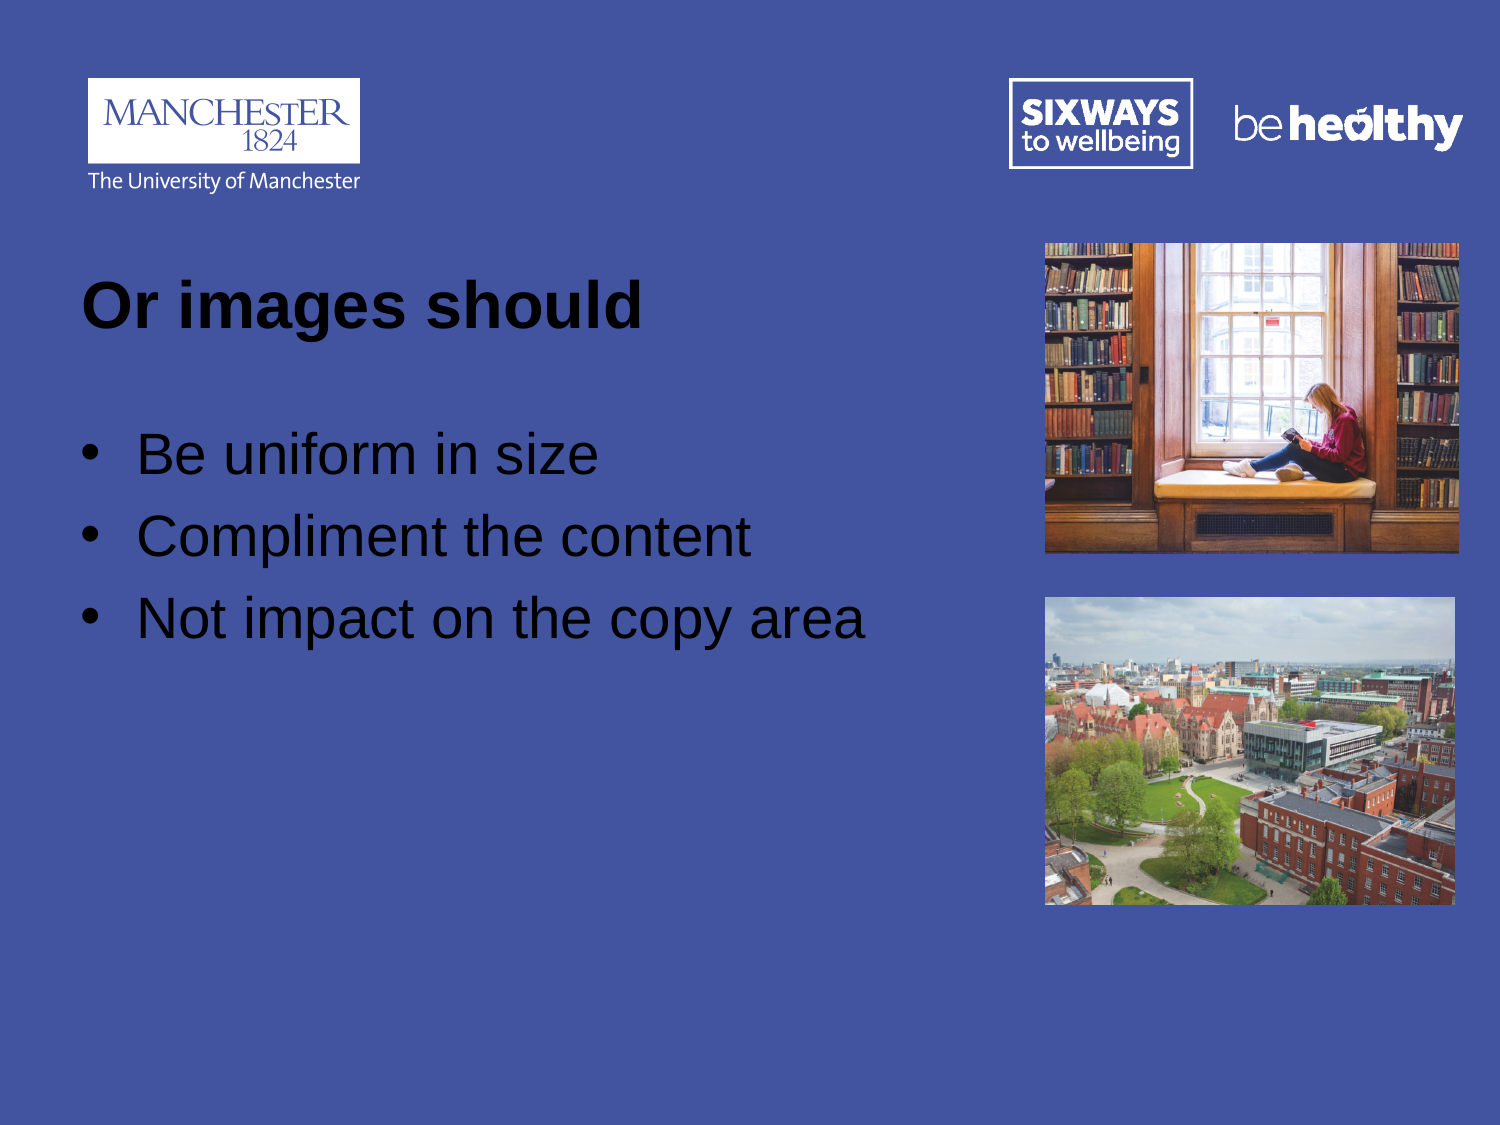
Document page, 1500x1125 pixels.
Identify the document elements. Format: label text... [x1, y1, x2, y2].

picture [1045, 243, 1459, 554]
picture [1045, 597, 1455, 906]
list Be uniform in size Compliment the content Not impact on the copy area [64, 408, 928, 1006]
picture [1009, 78, 1463, 169]
title Or images should [66, 207, 1026, 396]
picture [88, 78, 360, 194]
